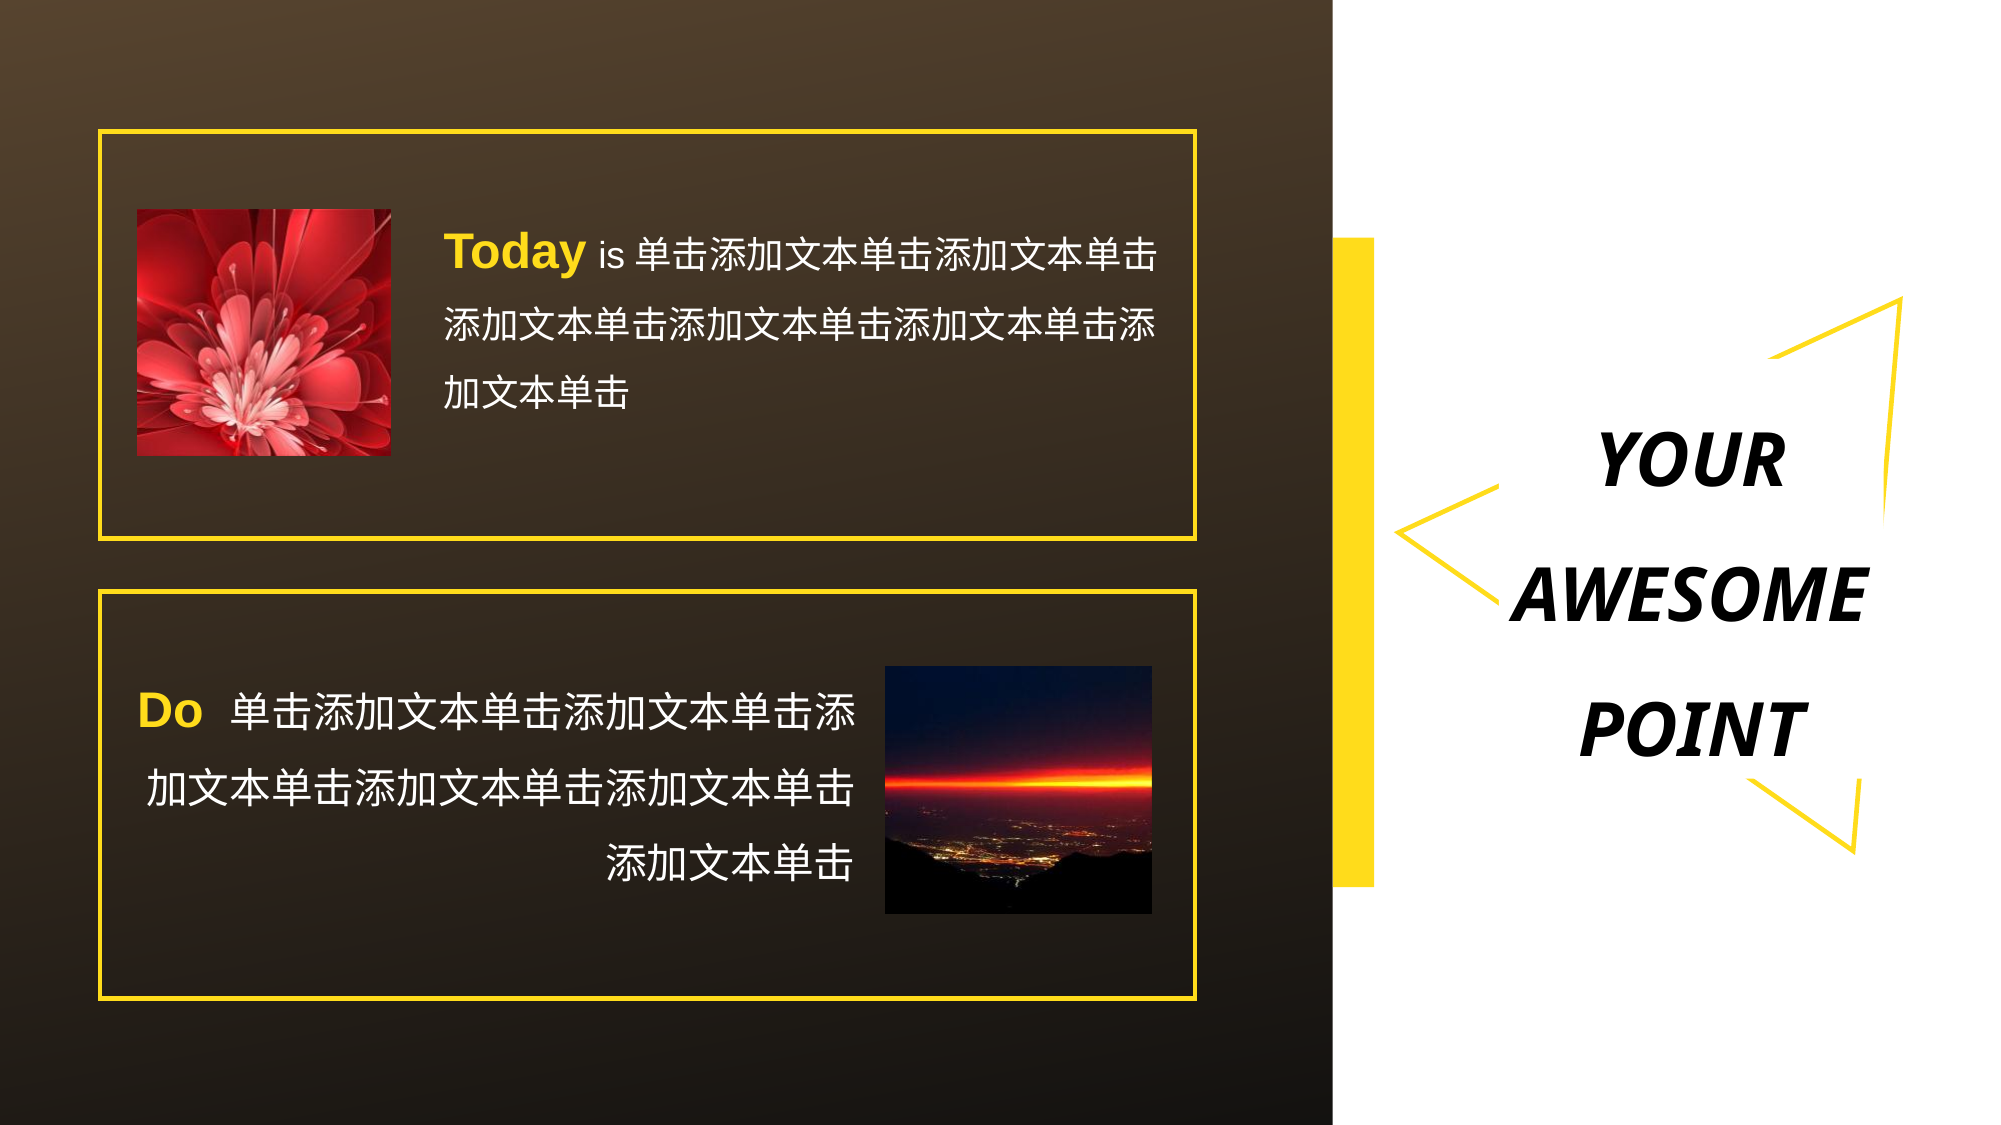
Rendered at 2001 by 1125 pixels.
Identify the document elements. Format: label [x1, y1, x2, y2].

text_box [99, 131, 1195, 539]
text_box [1332, 237, 1375, 888]
text_box [99, 591, 1195, 999]
text_box [1332, 0, 2000, 1125]
text_box [1478, 256, 2000, 767]
